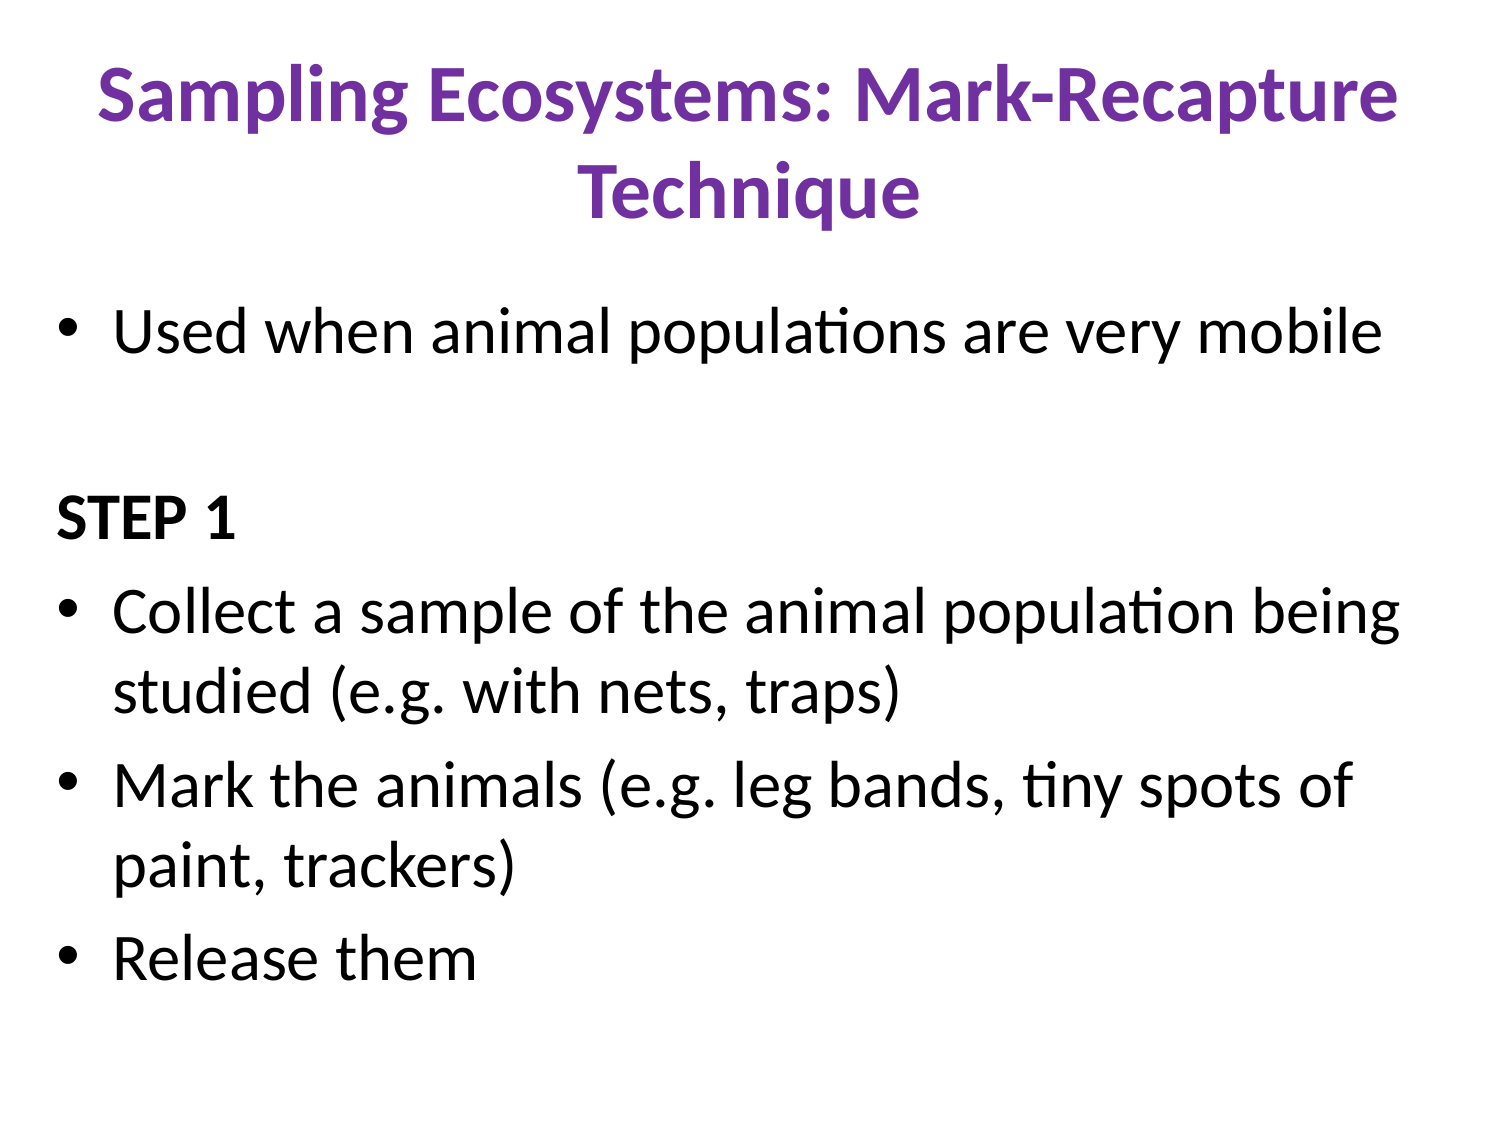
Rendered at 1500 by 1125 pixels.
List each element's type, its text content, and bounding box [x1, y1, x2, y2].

title Sampling Ecosystems: Mark-Recapture Technique [75, 30, 1425, 244]
list Used when animal populations are very mobile STEP 1 Collect a sample of the animal population being studied (e.g. with nets, traps) Mark the animals (e.g. leg bands, tiny spots of paint, trackers) Release them [41, 278, 1459, 1059]
